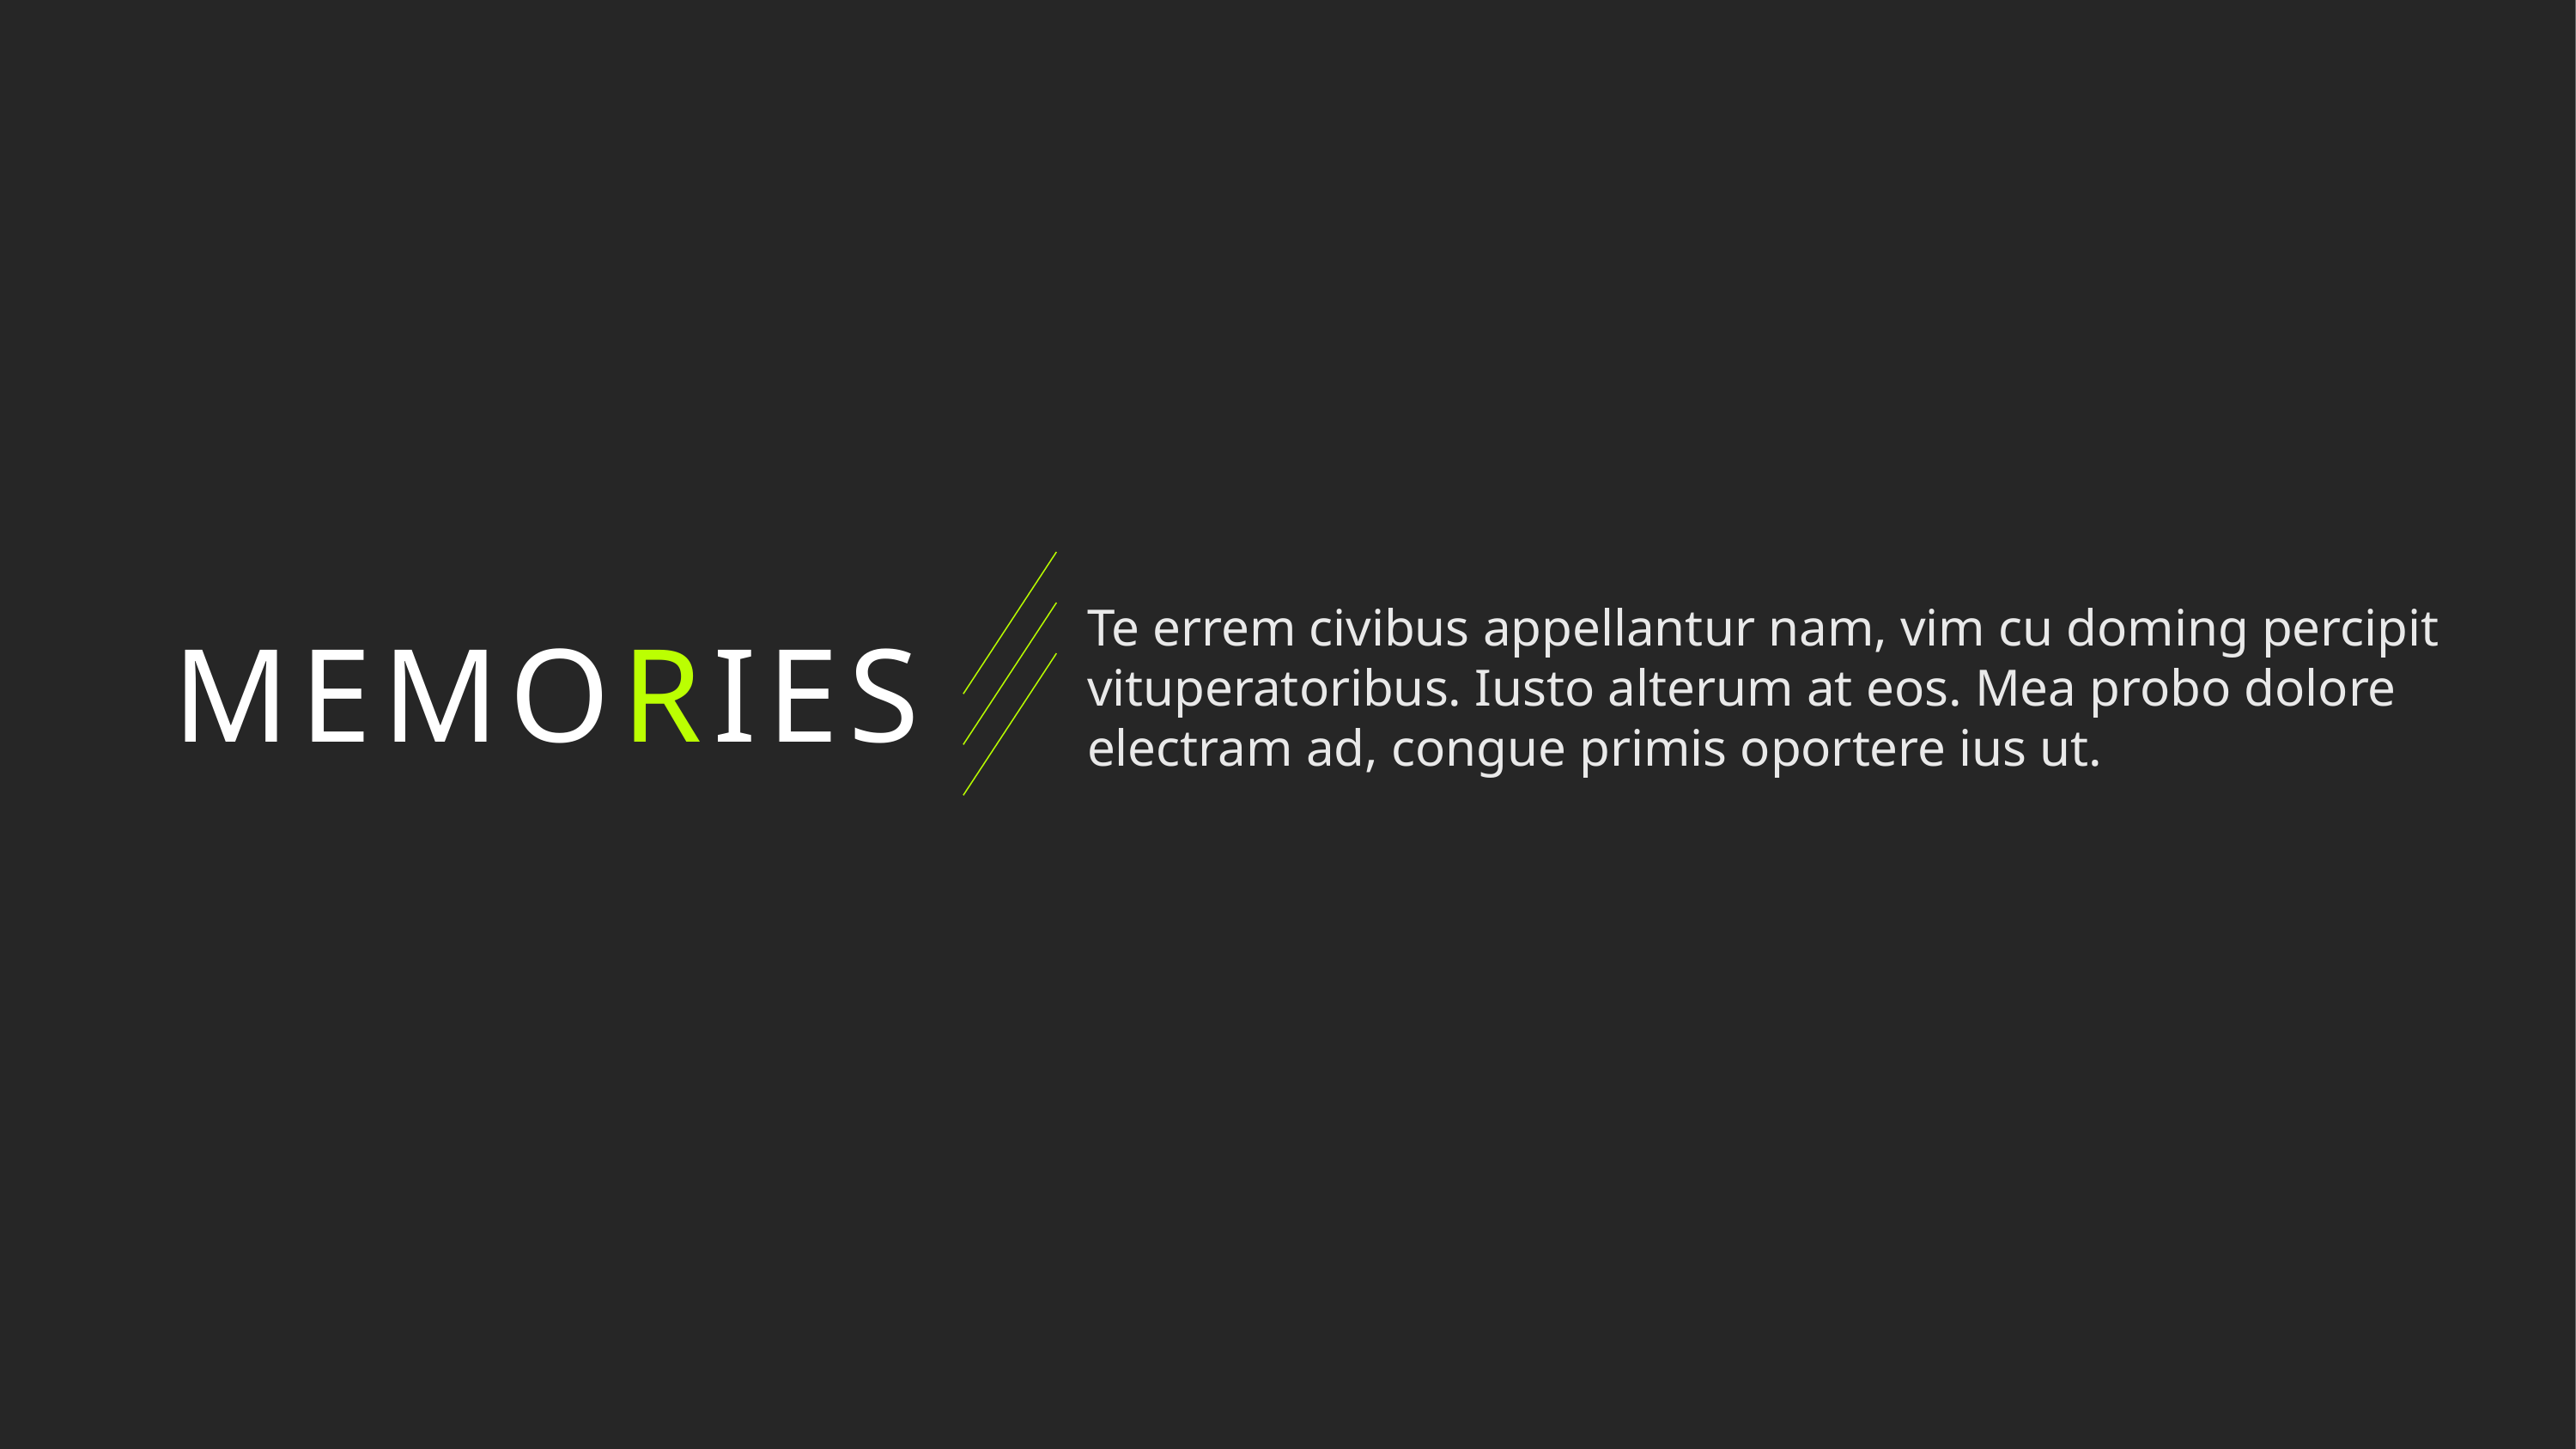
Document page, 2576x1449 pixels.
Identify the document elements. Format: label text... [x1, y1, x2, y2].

title MEMORIES [111, 602, 944, 793]
list Te errem civibus appellantur nam, vim cu doming percipit vituperatoribus. Iusto alterum at eos. Mea probo dolore electram ad, congue primis oportere ius ut. [1064, 561, 2525, 811]
